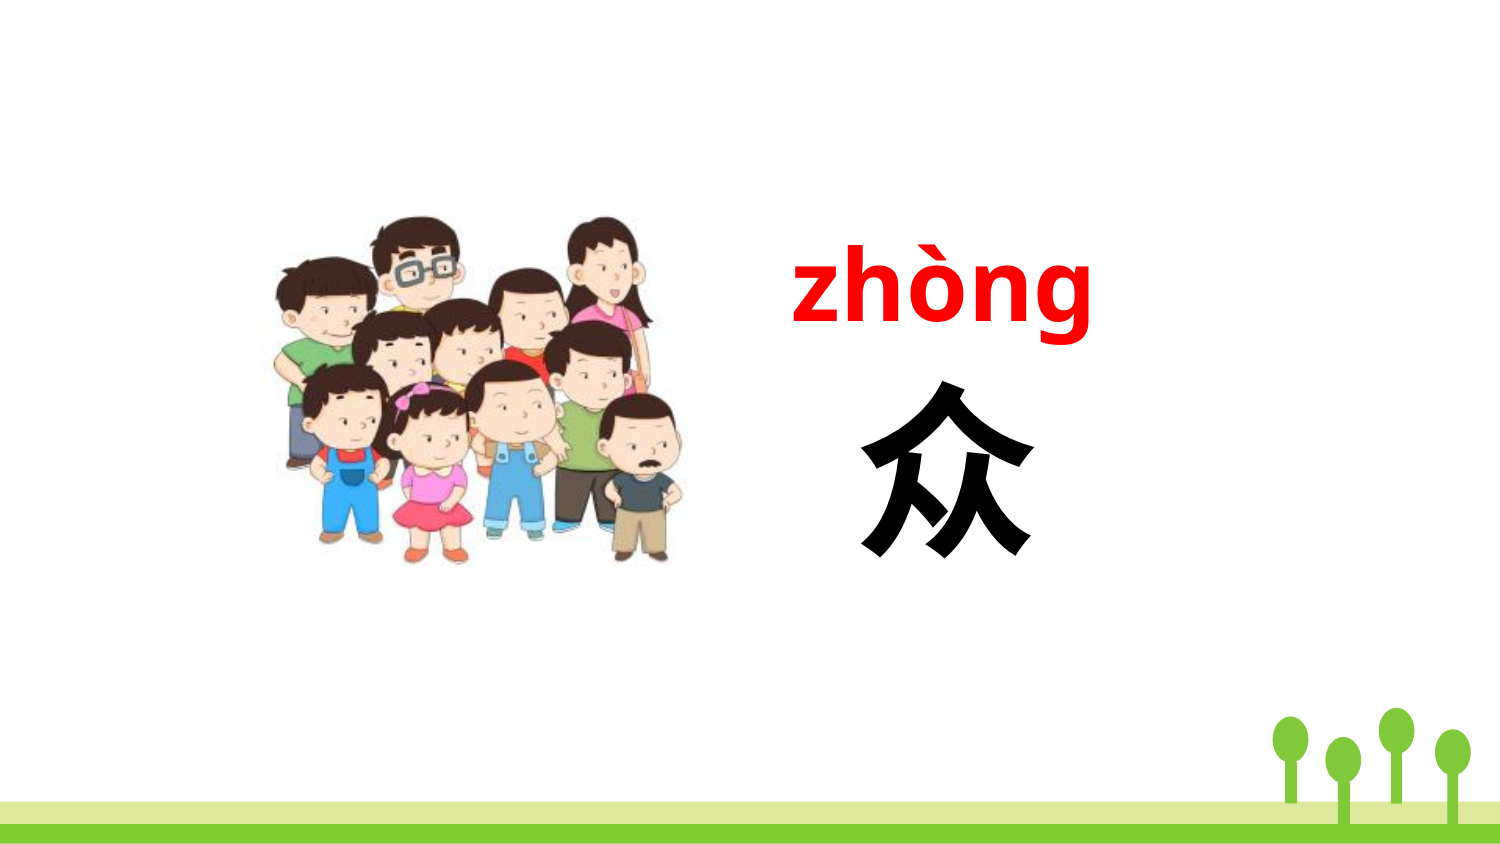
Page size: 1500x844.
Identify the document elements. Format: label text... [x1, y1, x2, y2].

text_box 众 [842, 349, 1047, 586]
picture [0, 0, 1500, 707]
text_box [0, 707, 1500, 844]
text_box zhònɡ [780, 215, 1127, 347]
